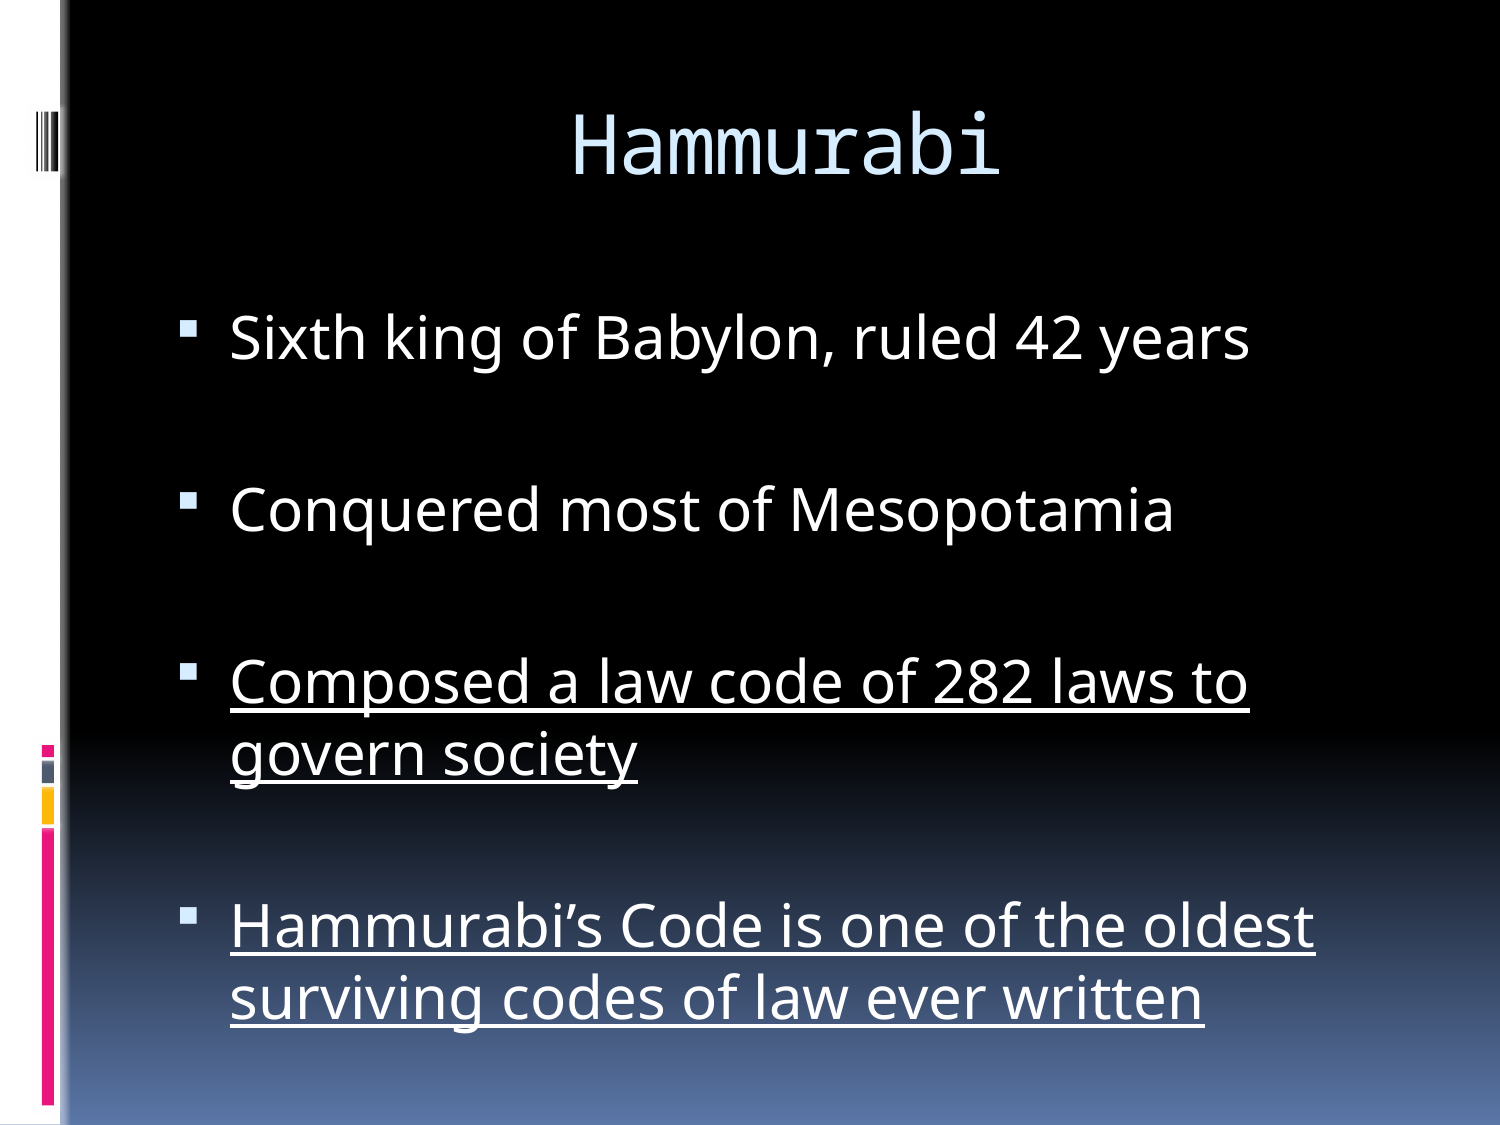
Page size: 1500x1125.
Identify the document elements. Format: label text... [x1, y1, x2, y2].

list Sixth king of Babylon, ruled 42 years Conquered most of Mesopotamia Composed a law code of 282 laws to govern society Hammurabi’s Code is one of the oldest surviving codes of law ever written [150, 292, 1425, 1043]
title Hammurabi [150, 83, 1425, 234]
